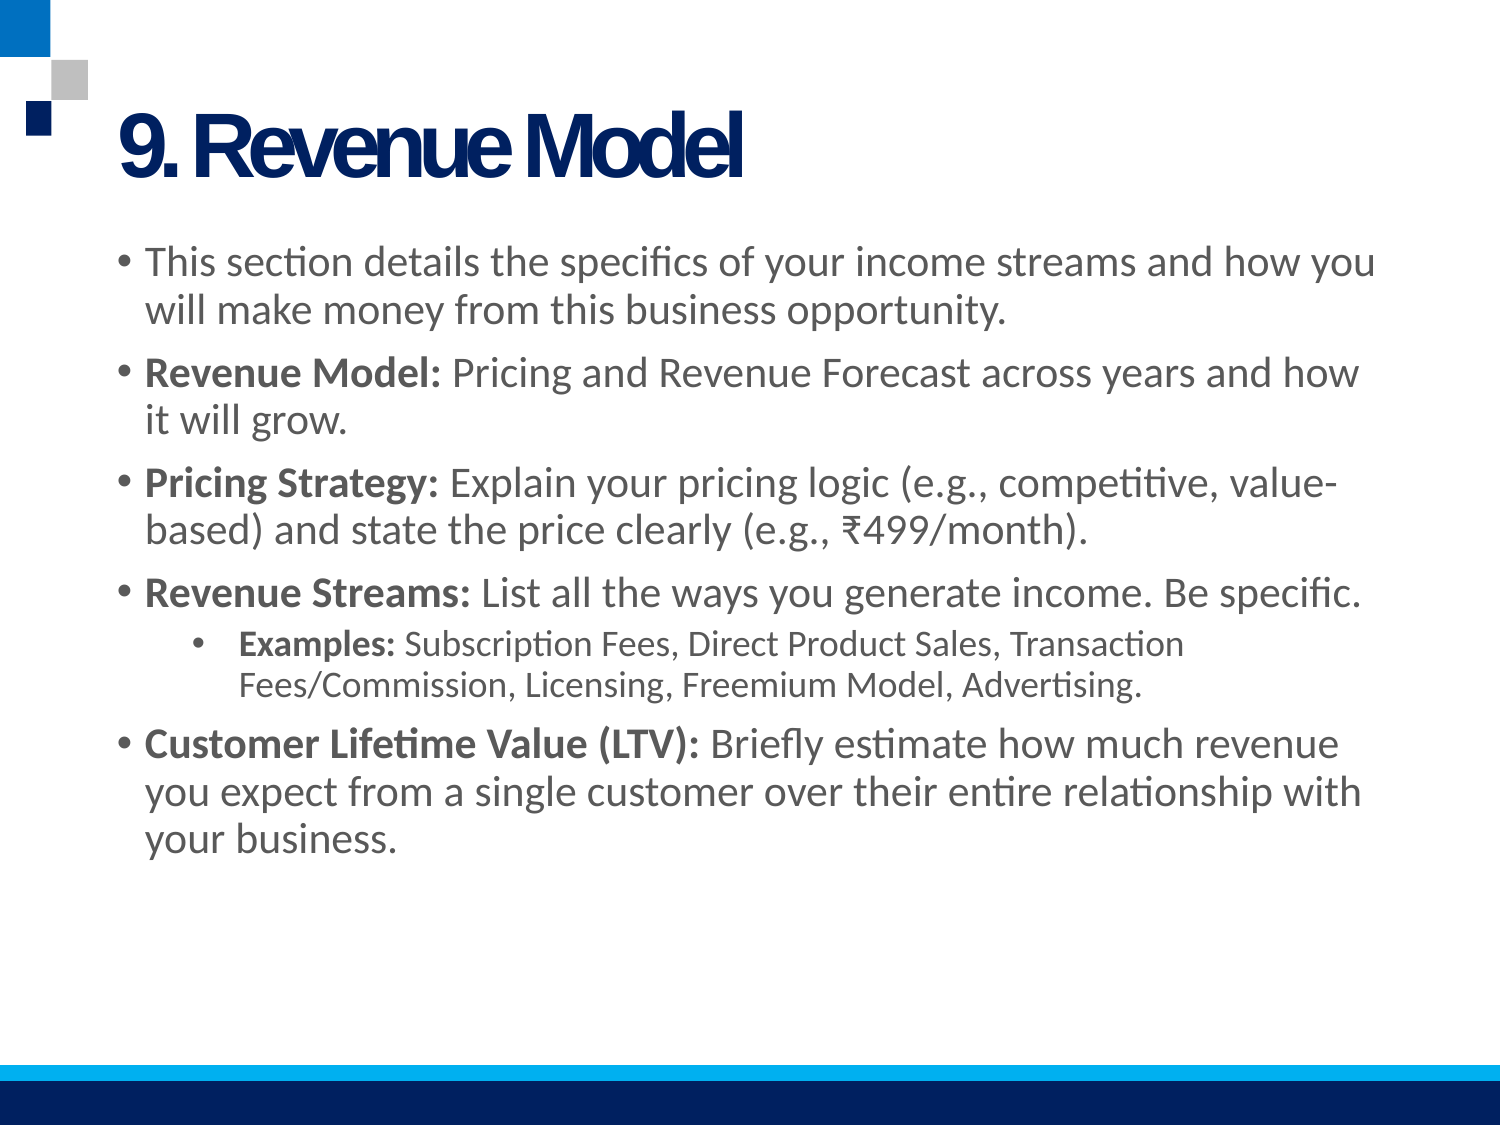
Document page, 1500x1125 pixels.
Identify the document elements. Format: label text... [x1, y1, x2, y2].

list This section details the specifics of your income streams and how you will make money from this business opportunity. Revenue Model: Pricing and Revenue Forecast across years and how it will grow. Pricing Strategy: Explain your pricing logic (e.g., competitive, value-based) and state the price clearly (e.g., ₹499/month). Revenue Streams: List all the ways you generate income. Be specific. Examples: Subscription Fees, Direct Product Sales, Transaction Fees/Commission, Licensing, Freemium Model, Advertising. Customer Lifetime Value (LTV): Briefly estimate how much revenue you expect from a single customer over their entire relationship with your business. [102, 231, 1396, 946]
title 9. Revenue Model [102, 80, 1396, 215]
